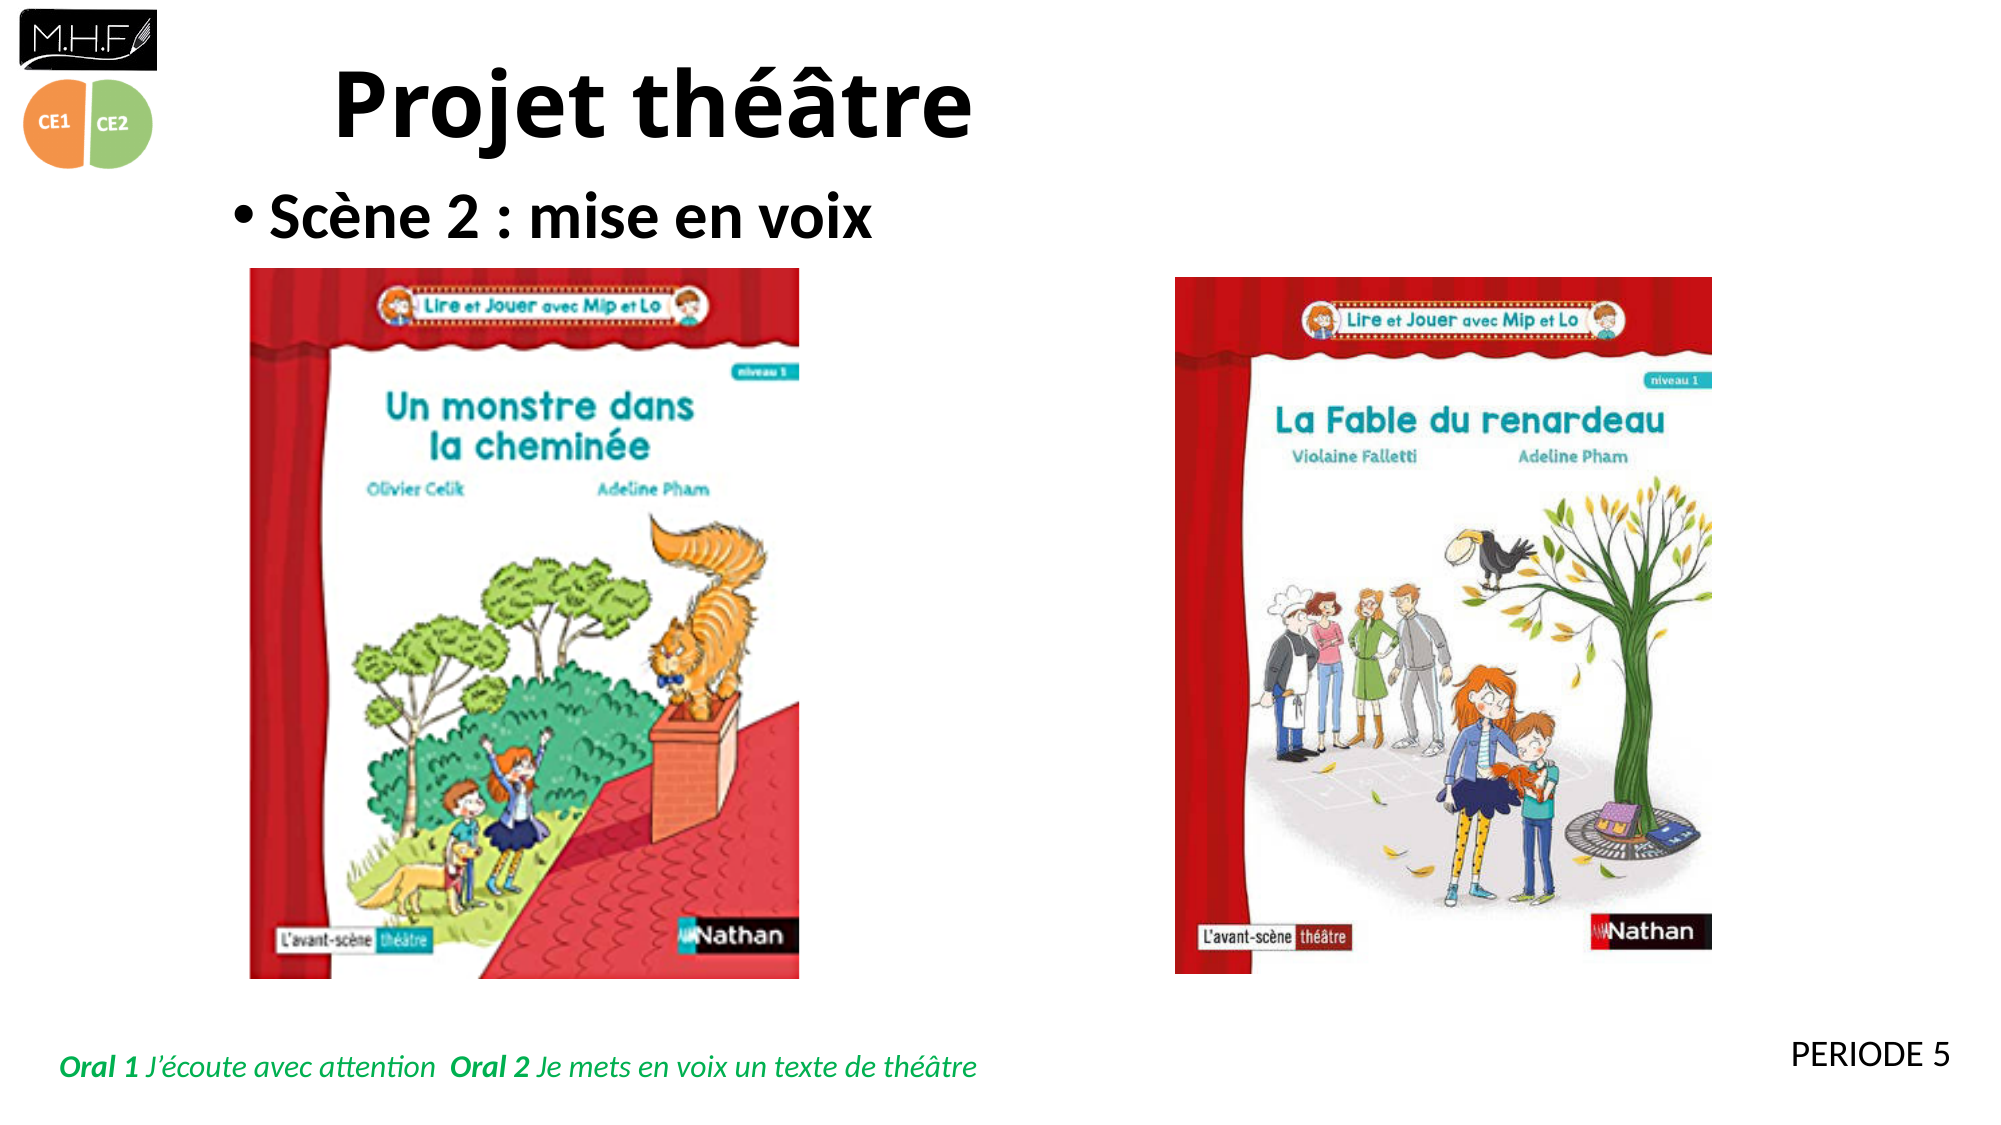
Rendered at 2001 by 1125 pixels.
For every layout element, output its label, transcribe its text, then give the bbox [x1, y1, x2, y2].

list Scène 2 : mise en voix [217, 173, 1943, 888]
text_box PERIODE 5 [1362, 1021, 1967, 1082]
picture [238, 268, 800, 979]
text_box Oral 1 J’écoute avec attention Oral 2 Je mets en voix un texte de théâtre [44, 1038, 1346, 1092]
picture [1, 7, 177, 207]
picture [1175, 277, 1712, 974]
title Projet théâtre [316, 0, 1863, 173]
